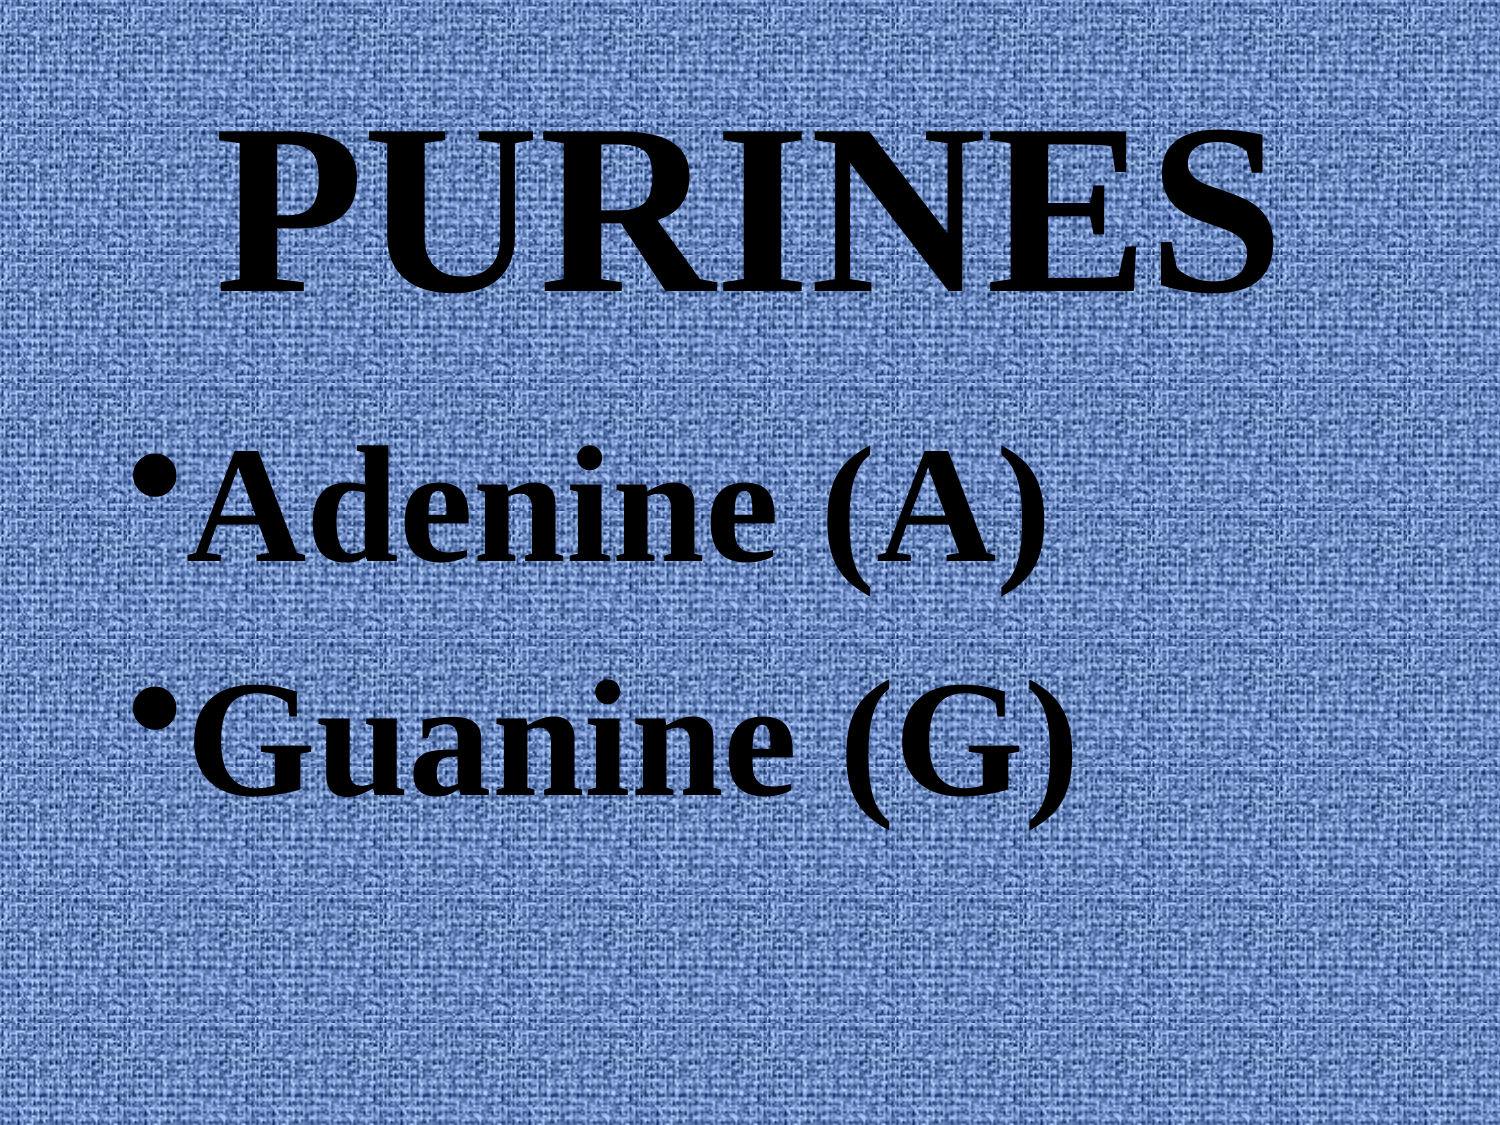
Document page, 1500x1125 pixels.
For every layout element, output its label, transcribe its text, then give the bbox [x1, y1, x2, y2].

title PURINES [112, 99, 1388, 288]
list Adenine (A) Guanine (G) [112, 387, 1388, 1063]
picture [0, 0, 1500, 1125]
